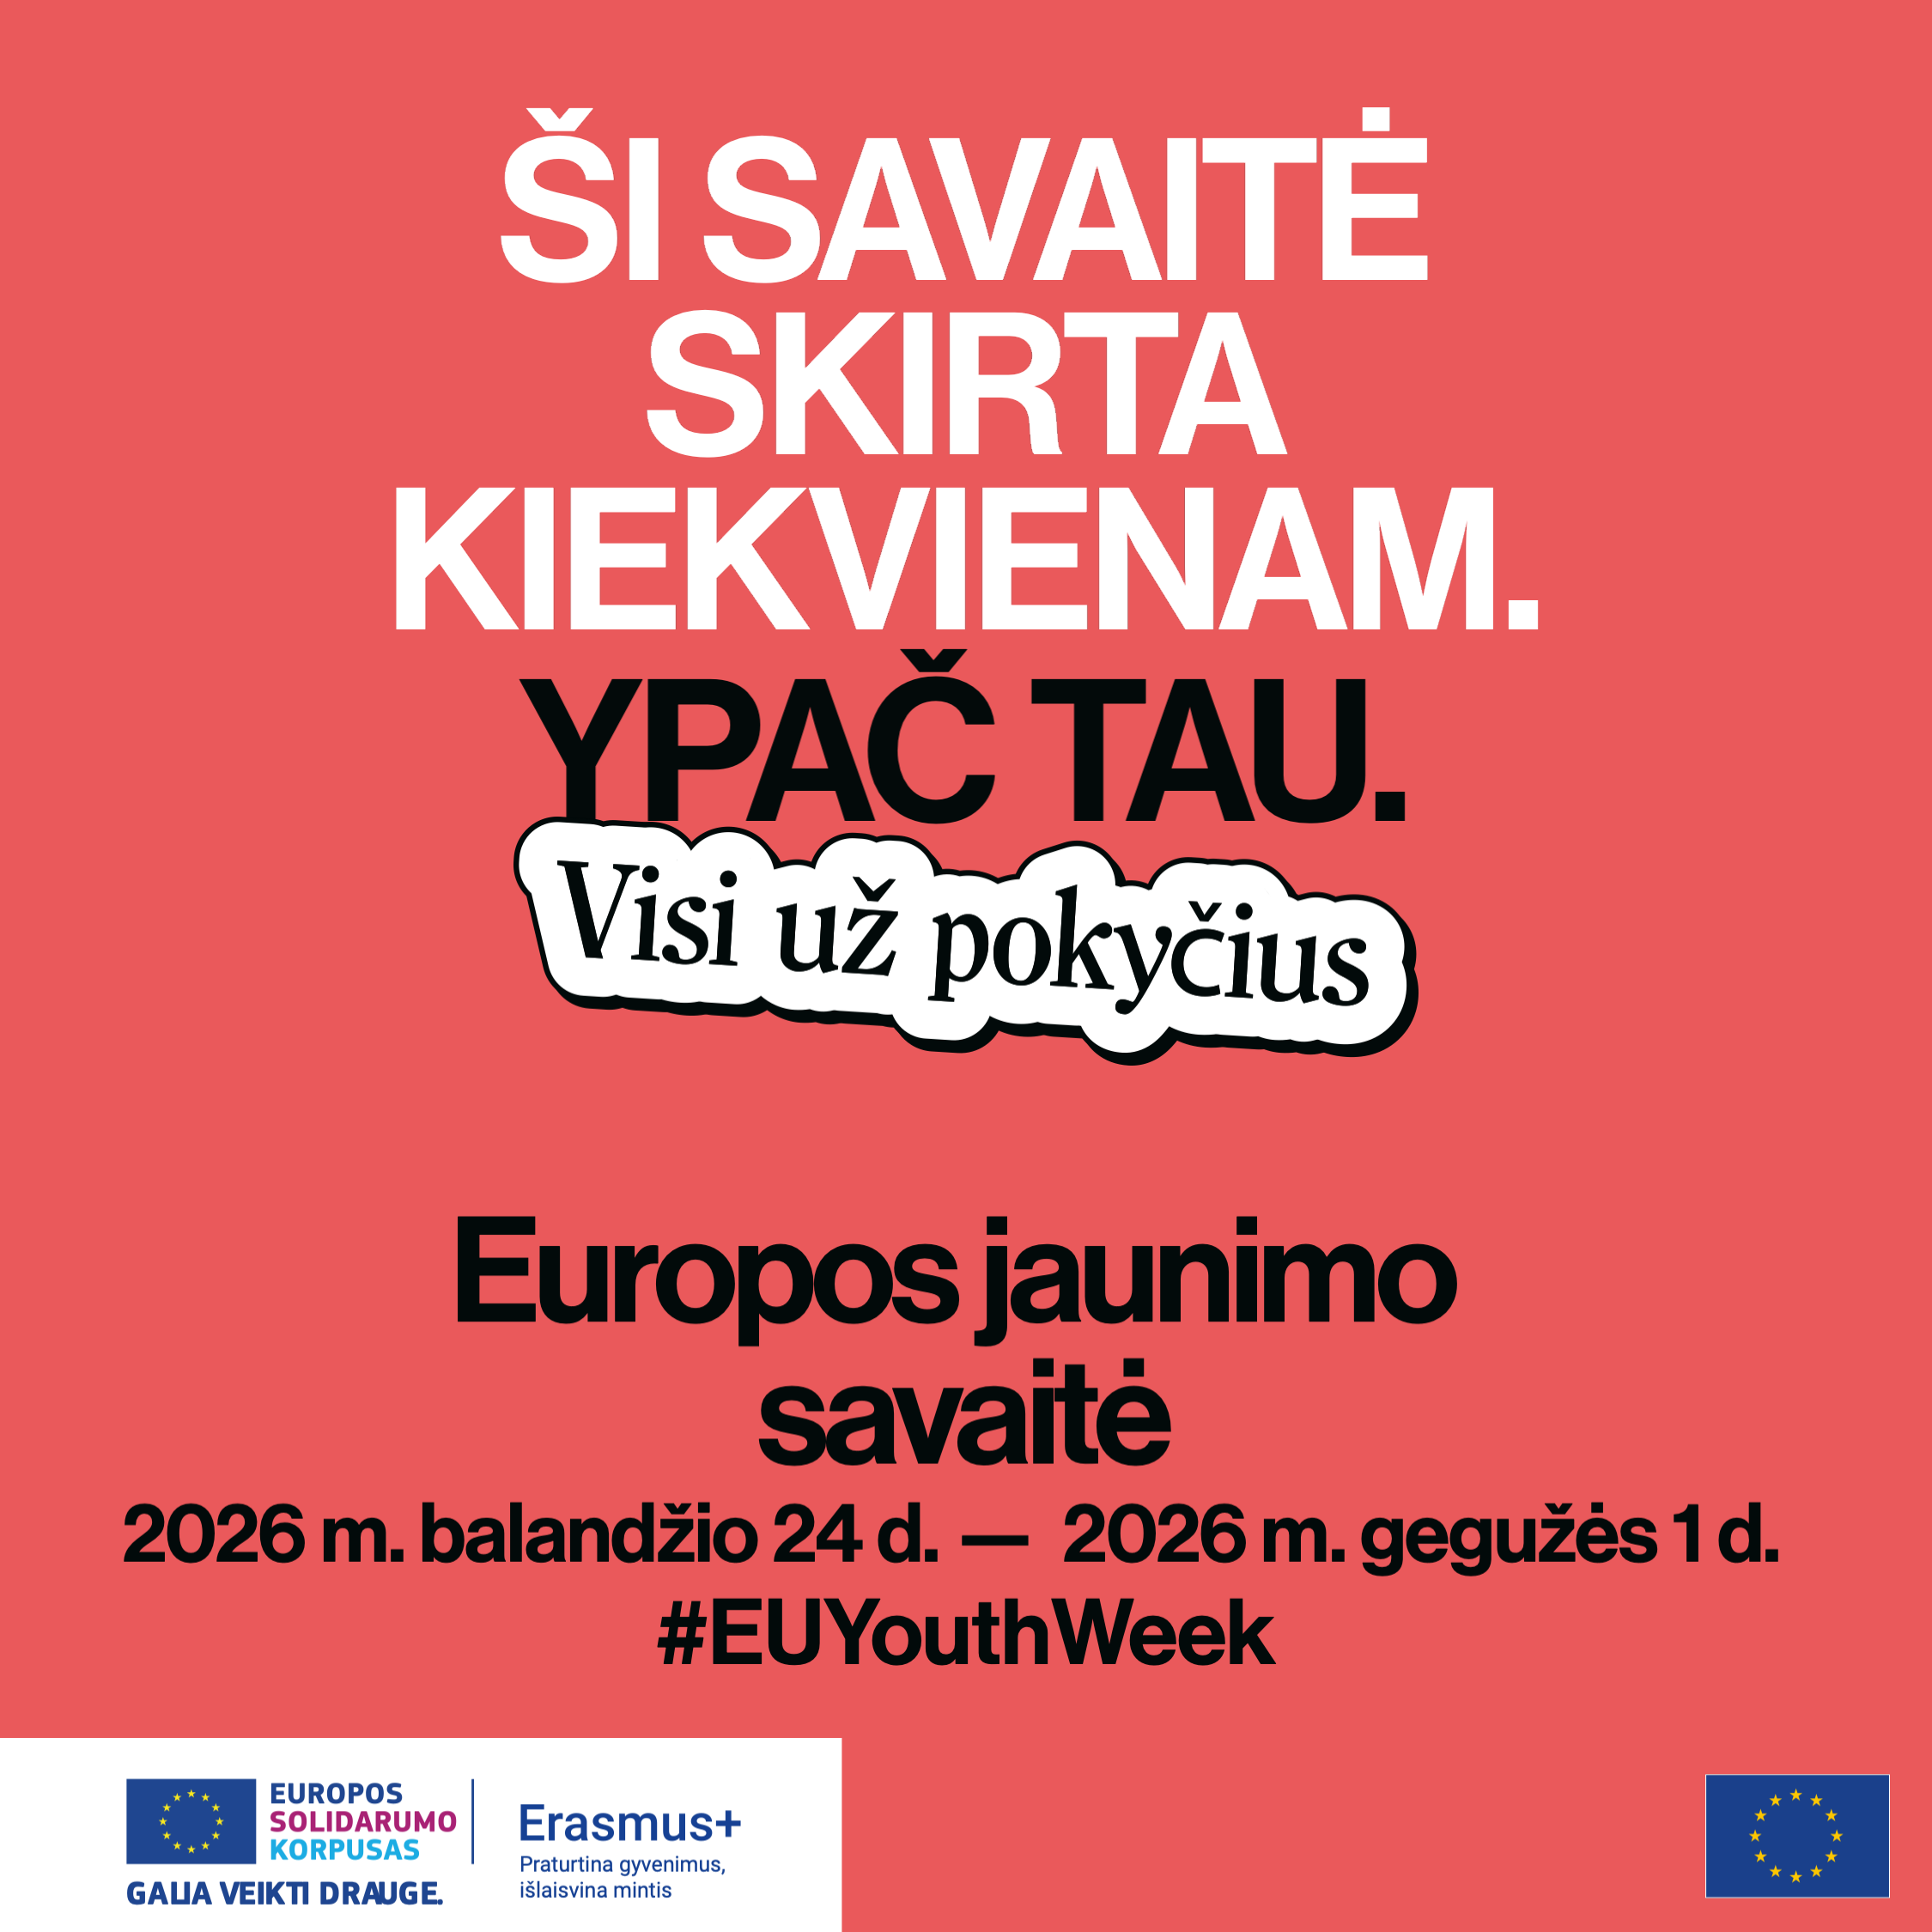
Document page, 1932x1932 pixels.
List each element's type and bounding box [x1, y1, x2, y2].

picture [121, 106, 1811, 1688]
picture [0, 1737, 1891, 1932]
